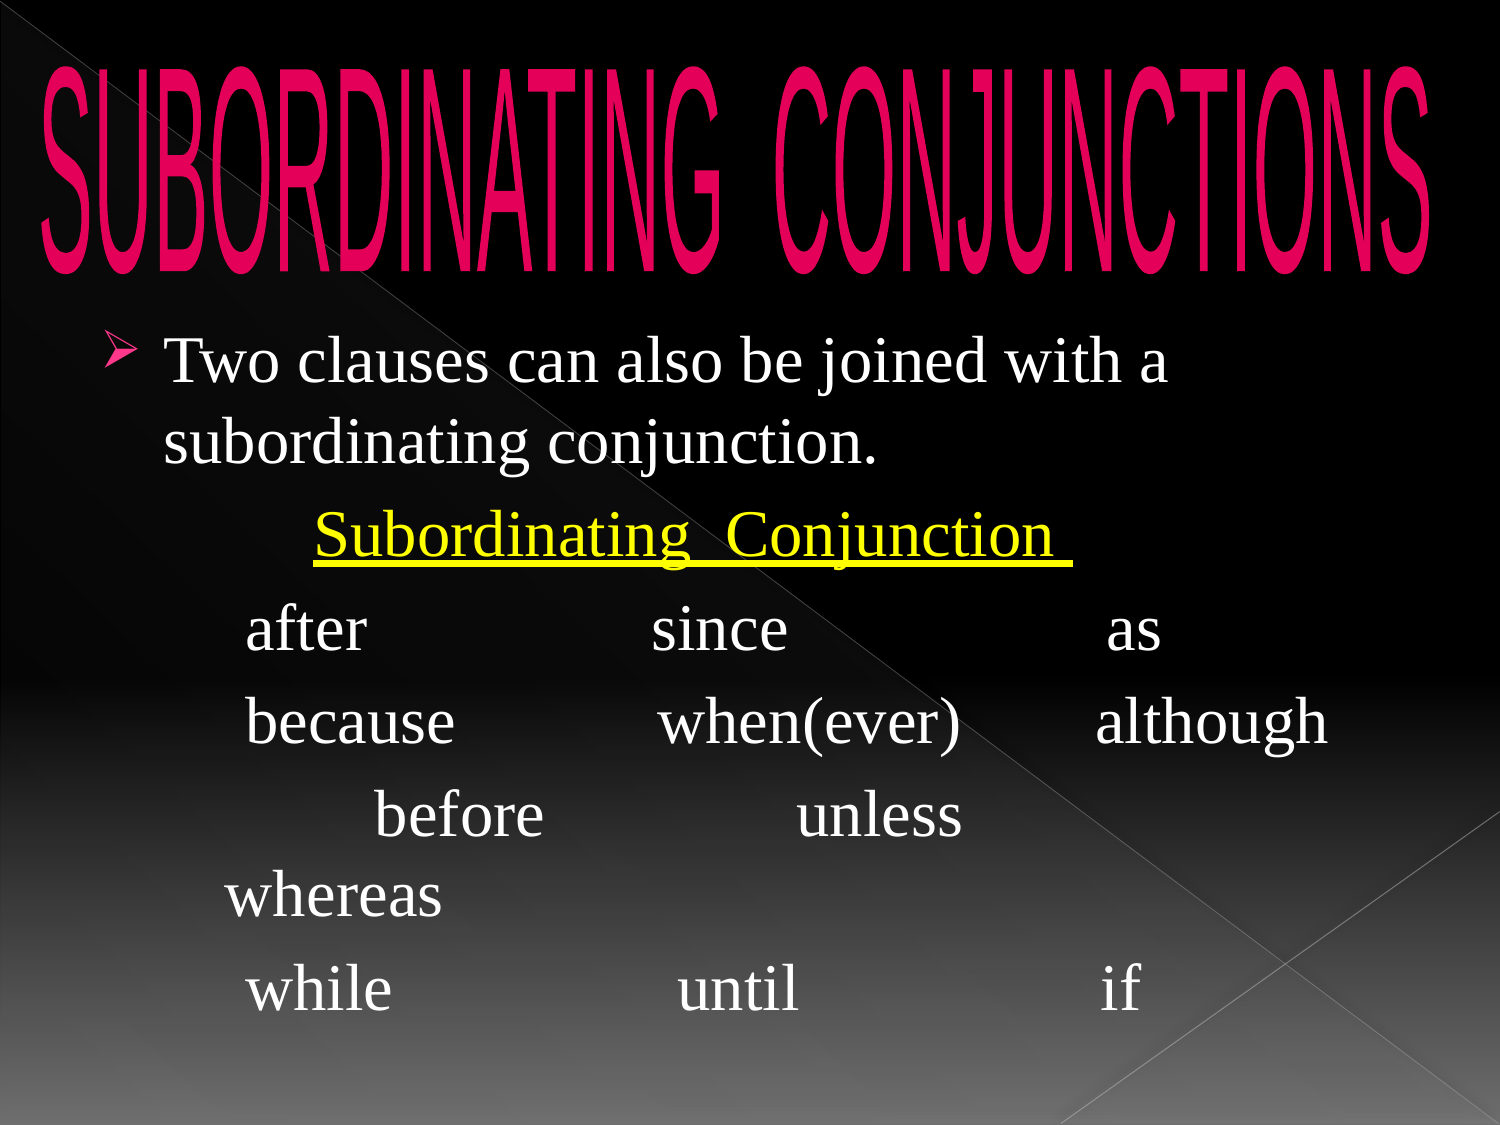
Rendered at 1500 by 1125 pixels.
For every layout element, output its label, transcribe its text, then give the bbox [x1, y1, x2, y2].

title [75, 43, 1425, 274]
list Two clauses can also be joined with a subordinating conjunction. Subordinating Conjunction after since as because when(ever) although before unless whereas while until if [75, 308, 1425, 1059]
